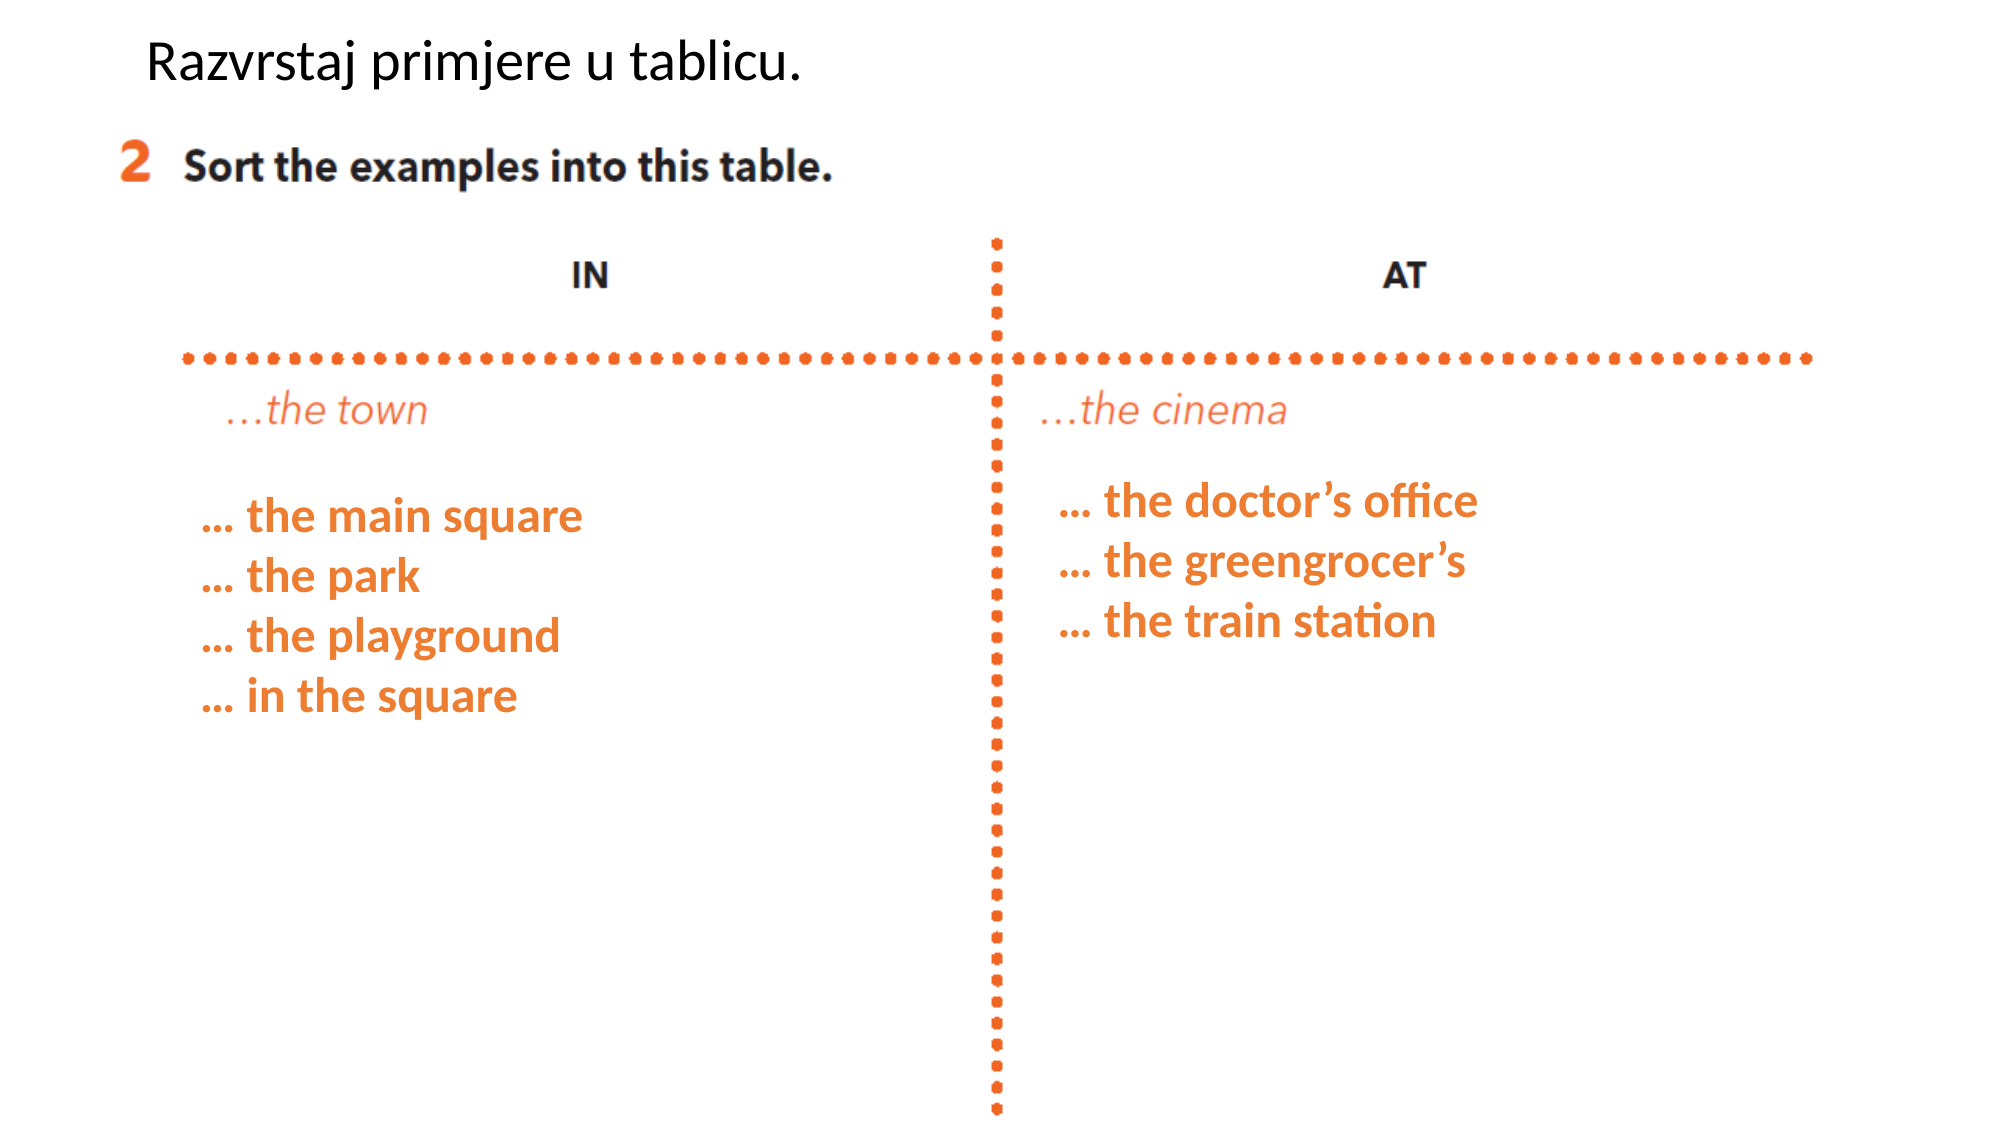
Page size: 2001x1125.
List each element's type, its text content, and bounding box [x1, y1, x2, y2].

text_box Razvrstaj primjere u tablicu. [131, 14, 1815, 100]
picture [107, 121, 1836, 1125]
